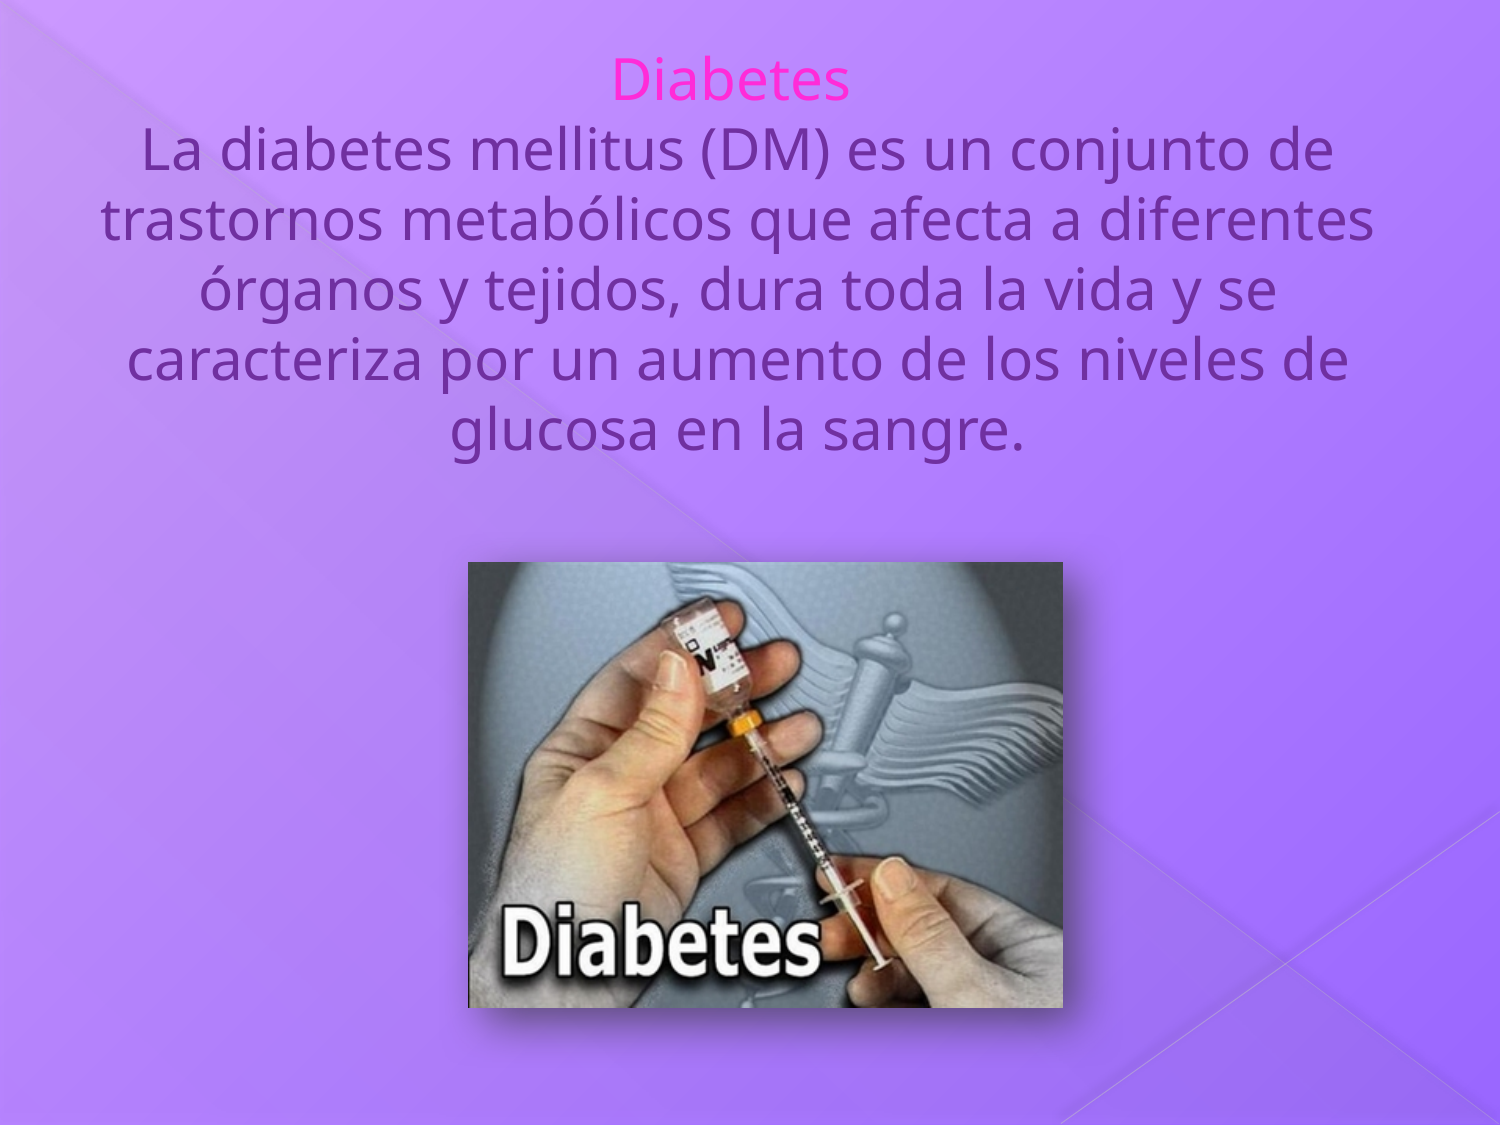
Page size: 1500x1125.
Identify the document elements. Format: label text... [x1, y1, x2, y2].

text_box Diabetes La diabetes mellitus (DM) es un conjunto de trastornos metabólicos que afecta a diferentes órganos y tejidos, dura toda la vida y se caracteriza por un aumento de los niveles de glucosa en la sangre. [46, 35, 1430, 470]
picture [468, 562, 1063, 1009]
